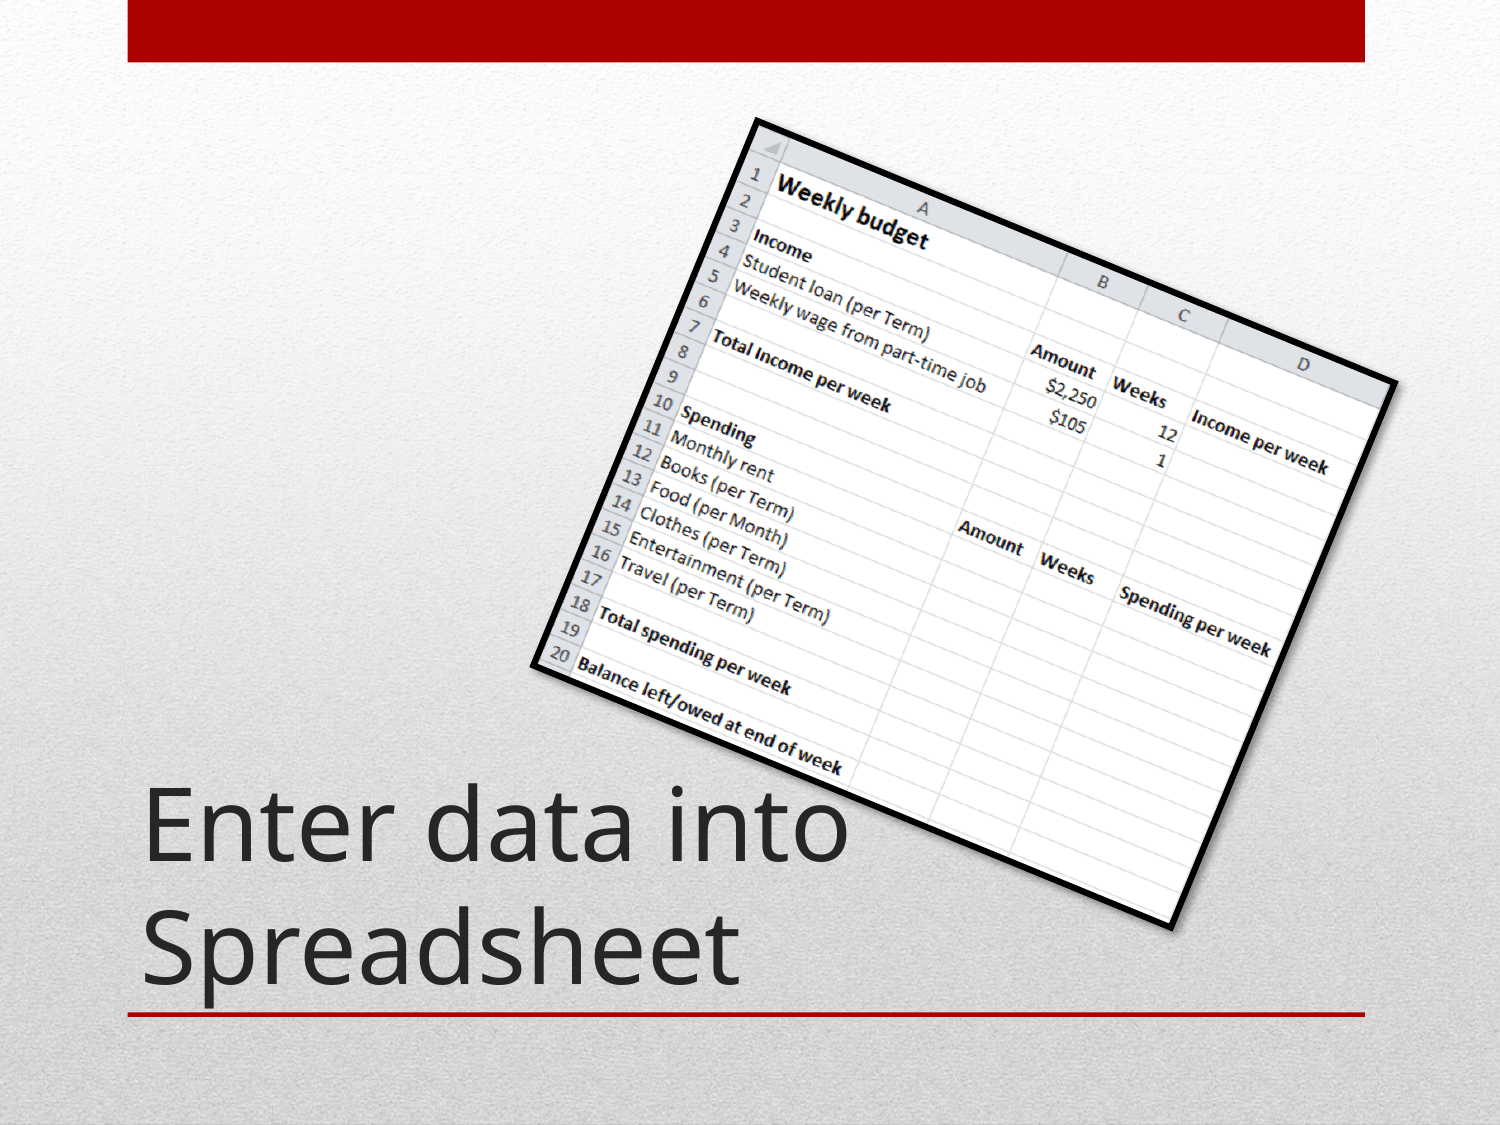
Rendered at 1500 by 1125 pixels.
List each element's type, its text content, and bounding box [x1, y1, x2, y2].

picture [539, 126, 1390, 922]
title Enter data into Spreadsheet [125, 750, 1238, 1013]
